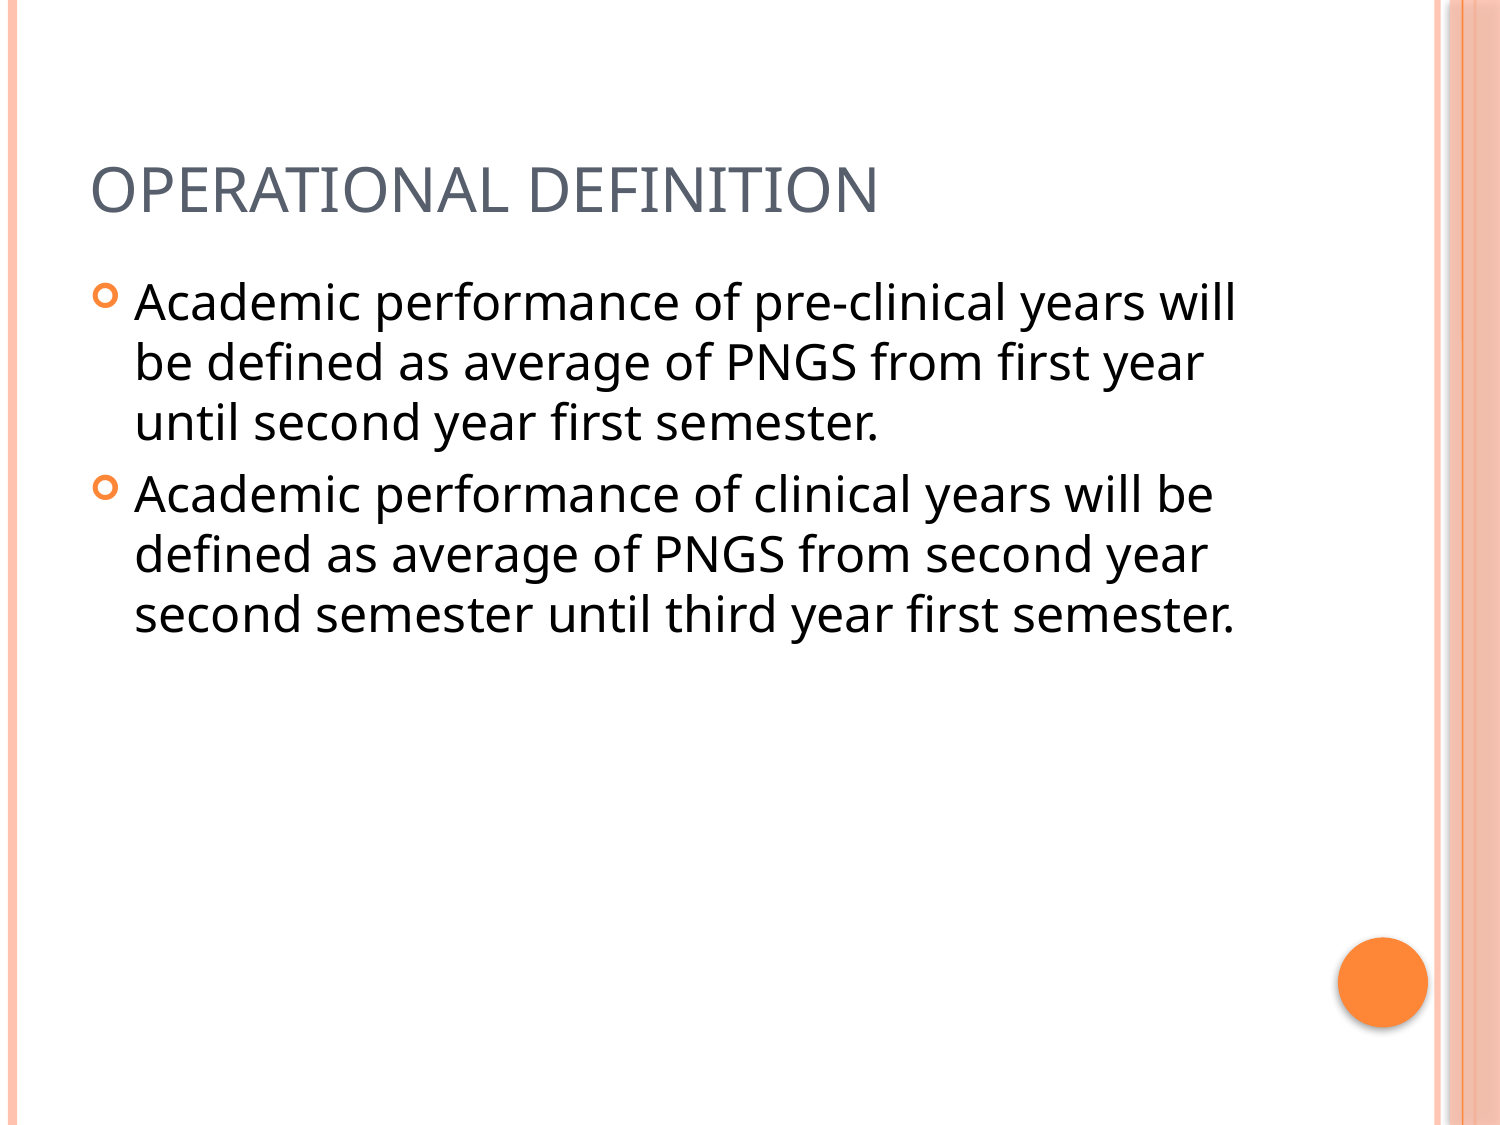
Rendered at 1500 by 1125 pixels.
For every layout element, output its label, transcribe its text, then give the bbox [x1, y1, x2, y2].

list Academic performance of pre-clinical years will be defined as average of PNGS from first year until second year first semester. Academic performance of clinical years will be defined as average of PNGS from second year second semester until third year first semester. [75, 262, 1300, 1062]
title Operational definition [75, 45, 1300, 233]
